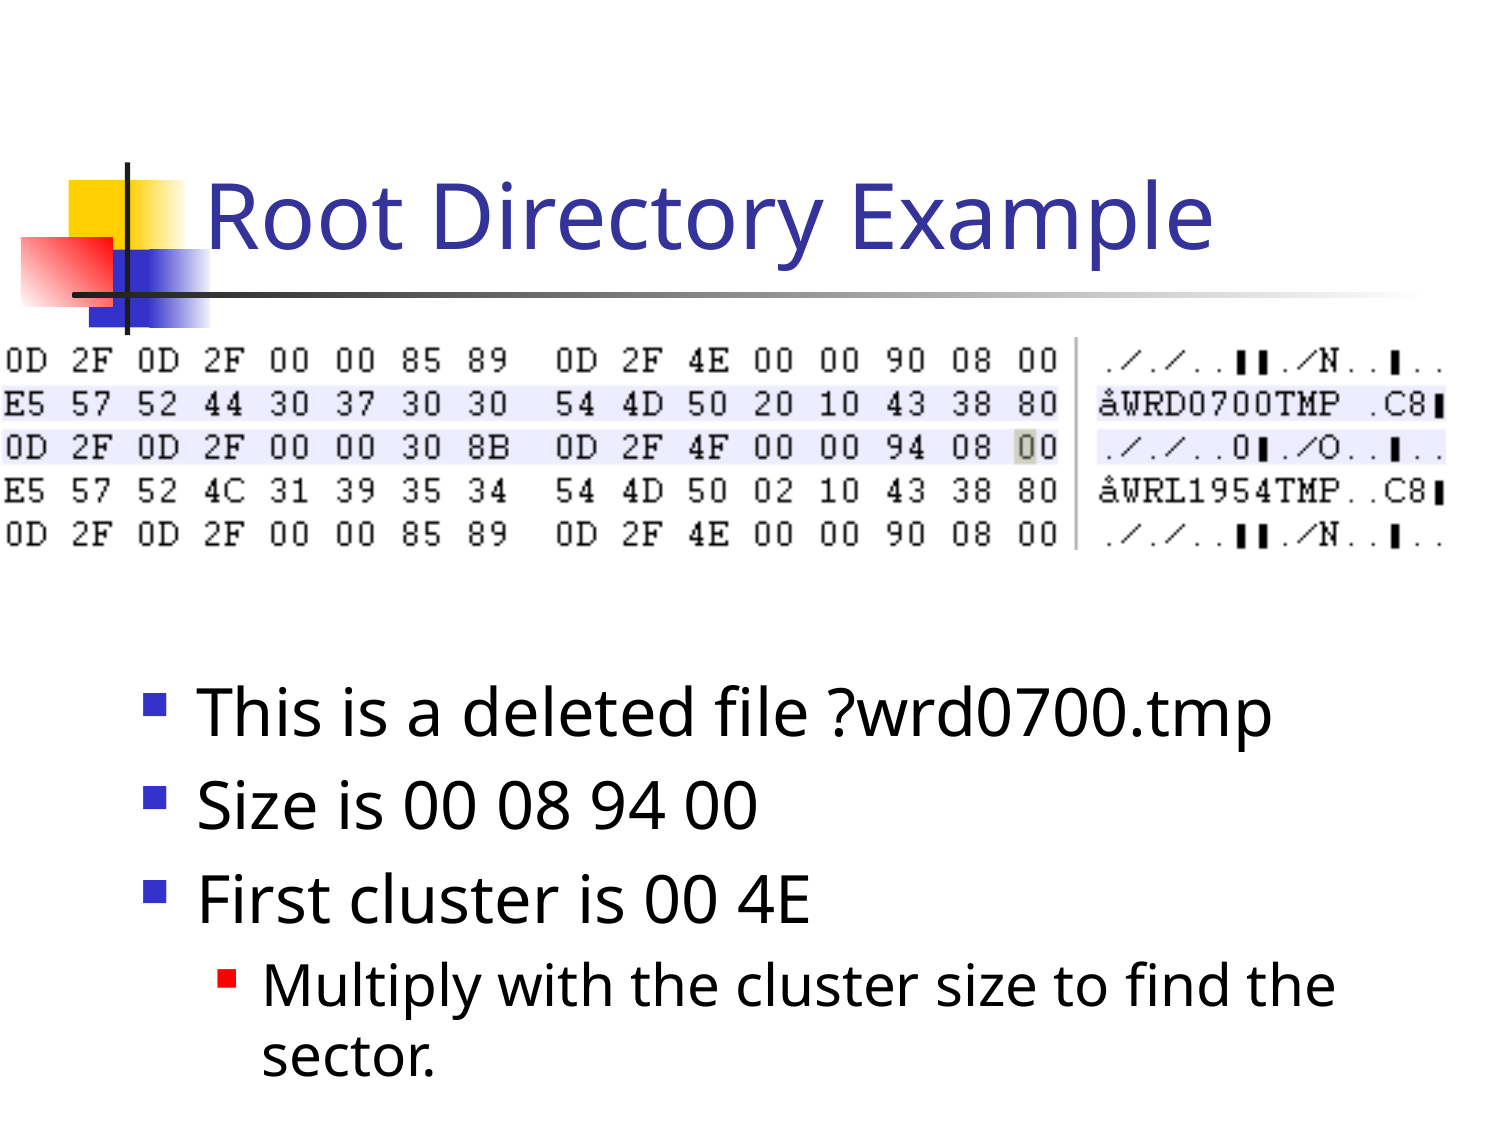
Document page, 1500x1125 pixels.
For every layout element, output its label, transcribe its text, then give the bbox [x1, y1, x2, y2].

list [0, 337, 1447, 551]
text_box This is a deleted file ?wrd0700.tmp Size is 00 08 94 00 First cluster is 00 4E Multiply with the cluster size to find the sector. [124, 662, 1400, 1100]
title Root Directory Example [188, 34, 1468, 276]
